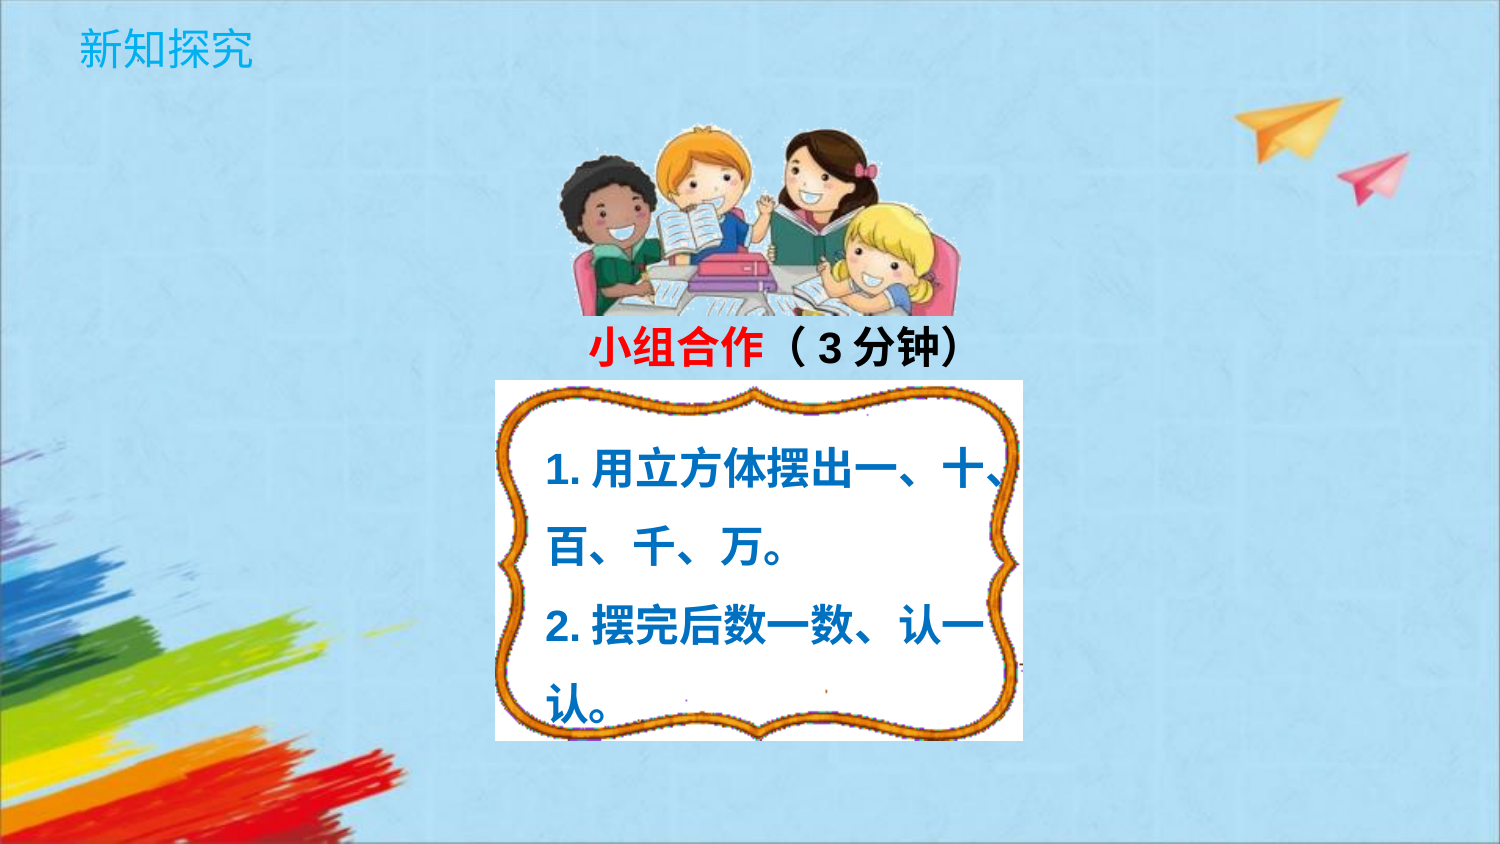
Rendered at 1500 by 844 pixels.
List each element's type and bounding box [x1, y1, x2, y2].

text_box [494, 380, 1023, 742]
picture [0, 0, 1500, 844]
text_box [556, 34, 1199, 435]
